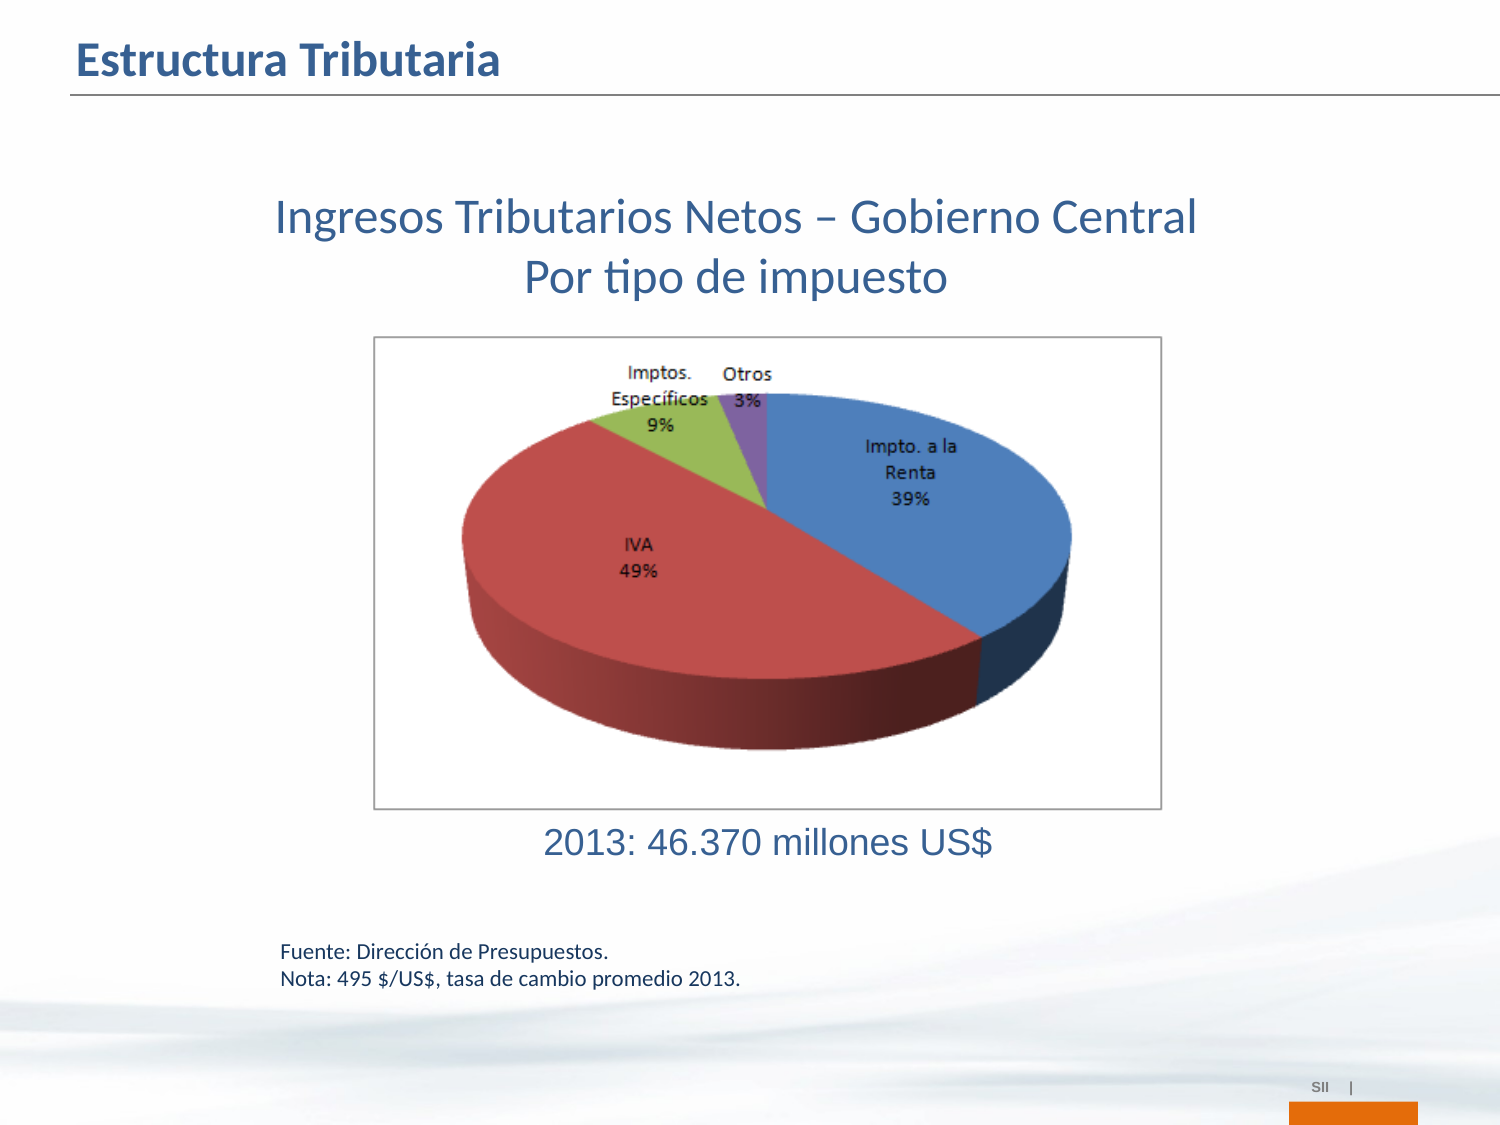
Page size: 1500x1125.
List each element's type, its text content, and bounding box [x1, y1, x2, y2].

text_box [1287, 1099, 1420, 1125]
text_box Estructura Tributaria [61, 18, 517, 94]
text_box SII | [1257, 1070, 1376, 1103]
text_box Fuente: Dirección de Presupuestos. Nota: 495 $/US$, tasa de cambio promedio 2013. [265, 929, 1016, 999]
text_box 2013: 46.370 millones US$ [528, 820, 1018, 871]
picture [0, 0, 1500, 1125]
text_box Ingresos Tributarios Netos – Gobierno Central Por tipo de impuesto [230, 148, 1243, 312]
